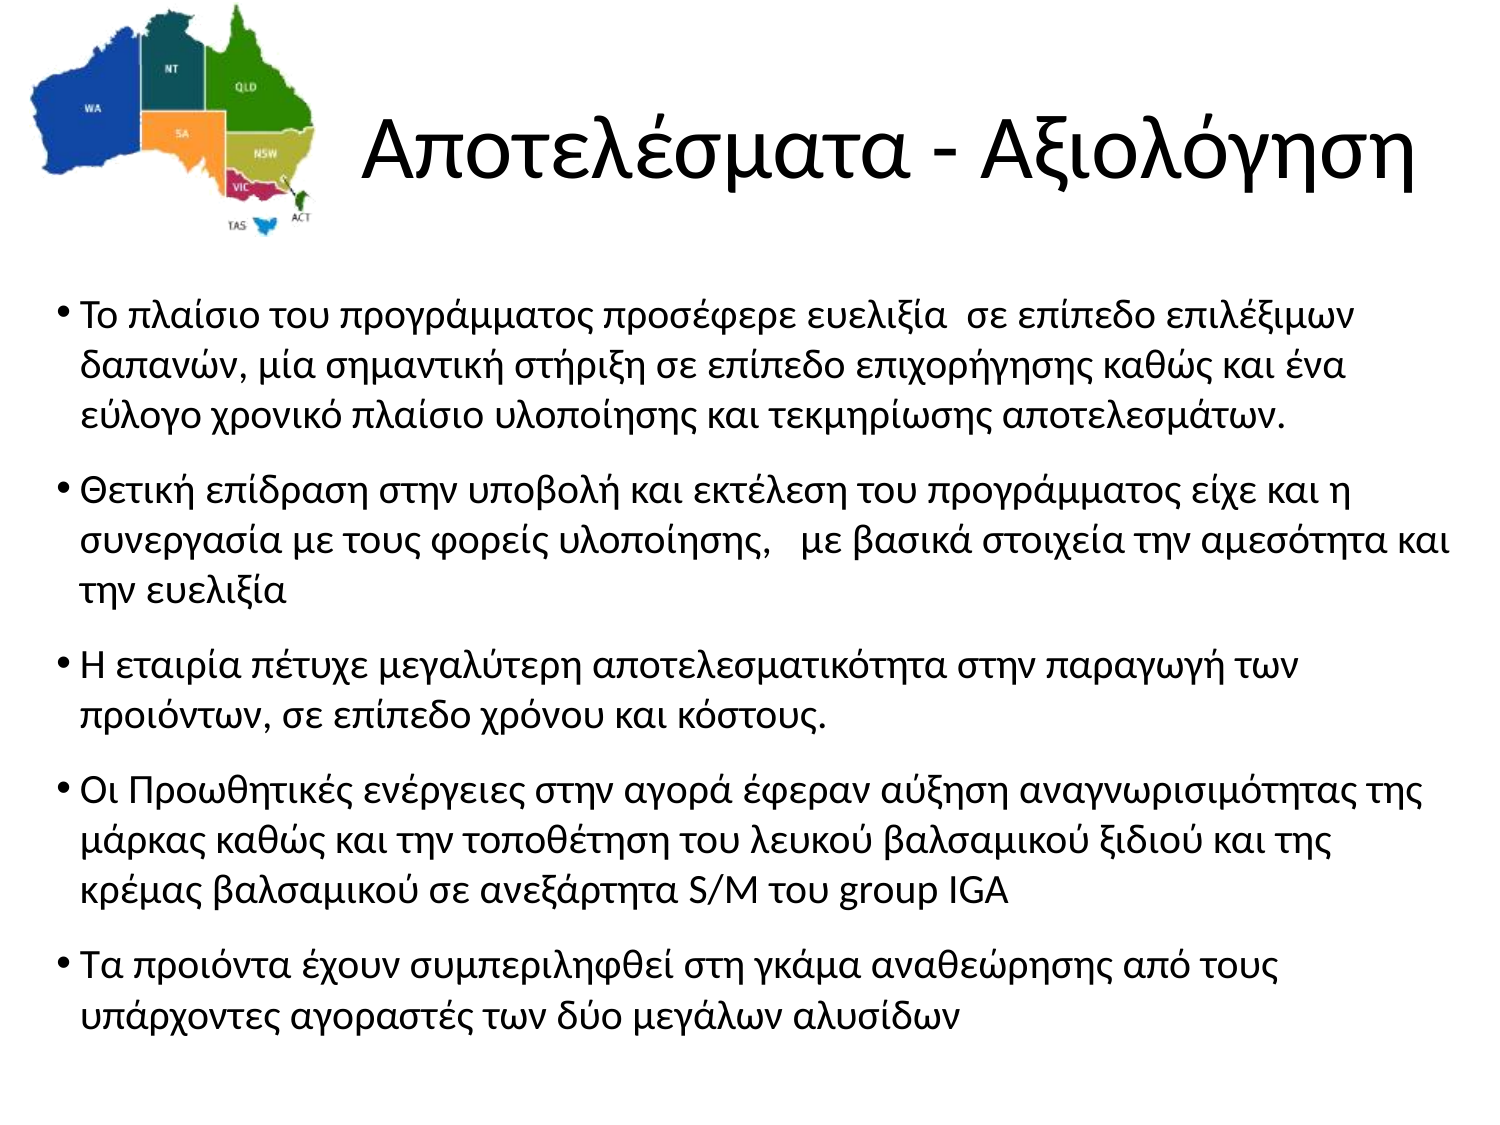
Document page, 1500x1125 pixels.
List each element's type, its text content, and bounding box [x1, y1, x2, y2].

title Aποτελέσματα - Αξιολόγηση [320, 75, 1500, 208]
picture [29, 2, 316, 237]
list Το πλαίσιο του προγράμματος προσέφερε ευελιξία σε επίπεδο επιλέξιμων δαπανών, μία σημαντική στήριξη σε επίπεδο επιχορήγησης καθώς και ένα εύλογο χρονικό πλαίσιο υλοποίησης και τεκμηρίωσης αποτελεσμάτων. Θετική επίδραση στην υποβολή και εκτέλεση του προγράμματος είχε και η συνεργασία με τους φορείς υλοποίησης, με βασικά στοιχεία την αμεσότητα και την ευελιξία Η εταιρία πέτυχε μεγαλύτερη αποτελεσματικότητα στην παραγωγή των προιόντων, σε επίπεδο χρόνου και κόστους. Οι Προωθητικές ενέργειες στην αγορά έφεραν αύξηση αναγνωρισιμότητας της μάρκας καθώς και την τοποθέτηση του λευκού βαλσαμικού ξιδιού και της κρέμας βαλσαμικού σε ανεξάρτητα S/M του group IGA Τα προιόντα έχουν συμπεριληφθεί στη γκάμα αναθεώρησης από τους υπάρχοντες αγοραστές των δύο μεγάλων αλυσίδων [41, 278, 1471, 1071]
